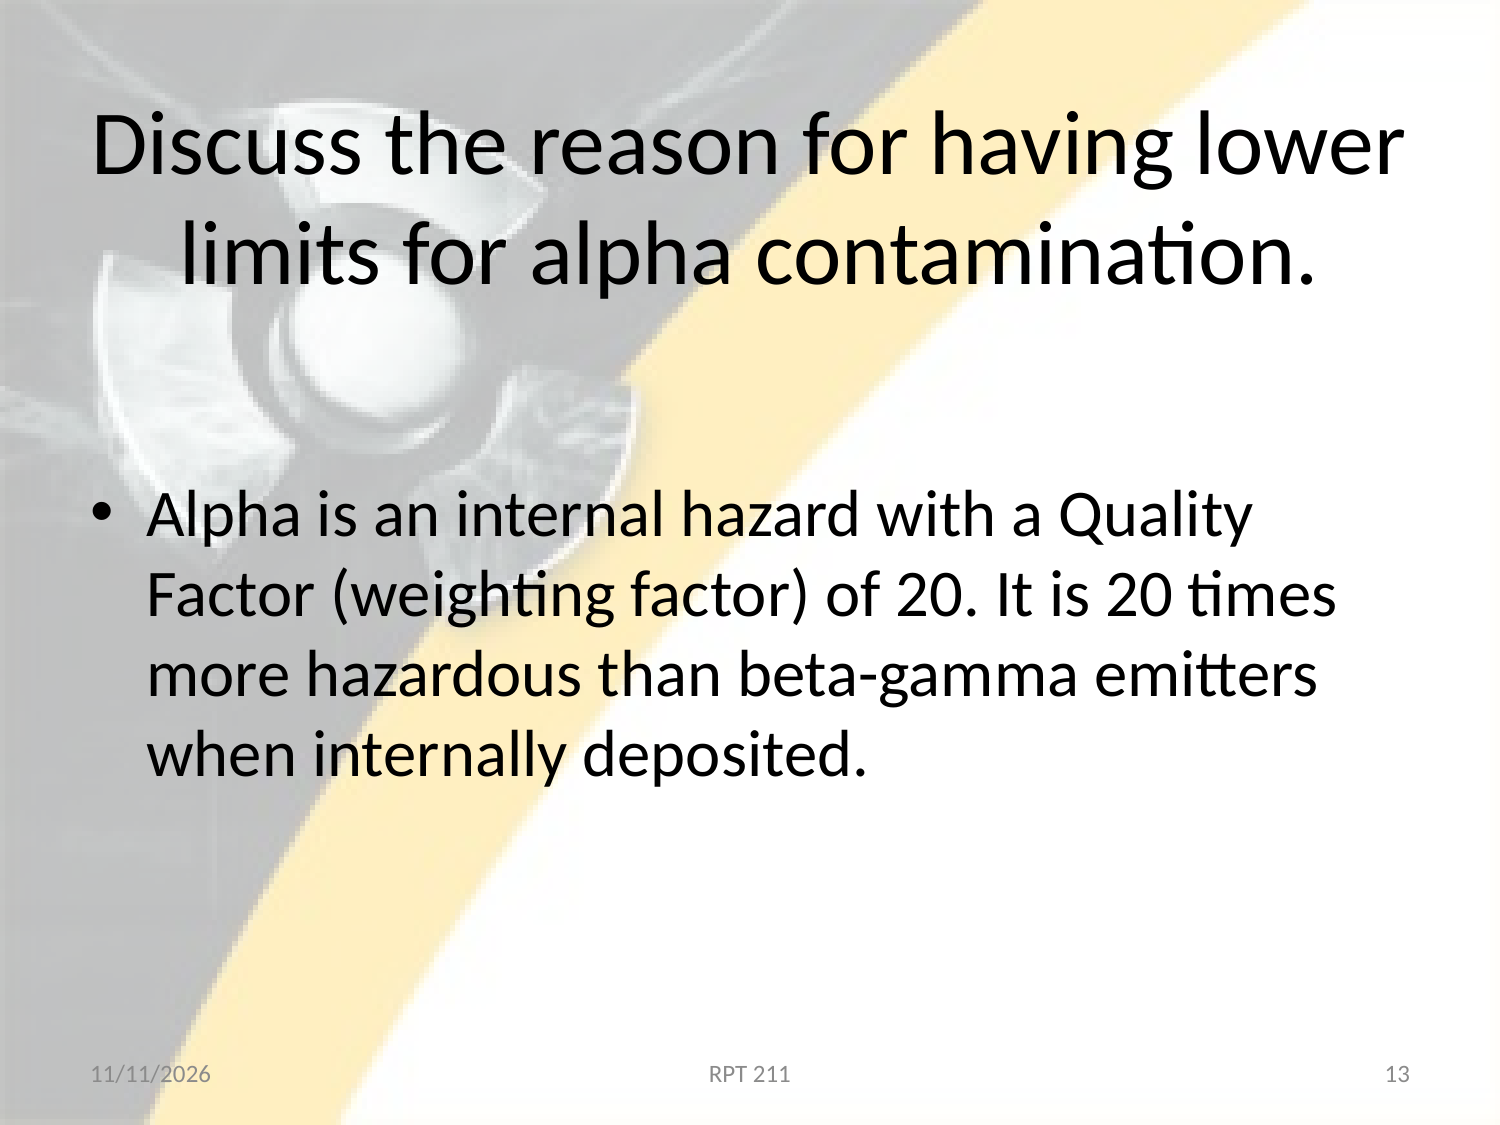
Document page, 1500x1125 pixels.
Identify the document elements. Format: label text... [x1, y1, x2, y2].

footer RPT 211 [512, 1042, 988, 1103]
list Alpha is an internal hazard with a Quality Factor (weighting factor) of 20. It is 20 times more hazardous than beta-gamma emitters when internally deposited. [75, 462, 1425, 986]
slide_number 13 [1074, 1042, 1425, 1103]
title Discuss the reason for having lower limits for alpha contamination. [75, 45, 1425, 450]
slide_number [75, 1042, 425, 1103]
